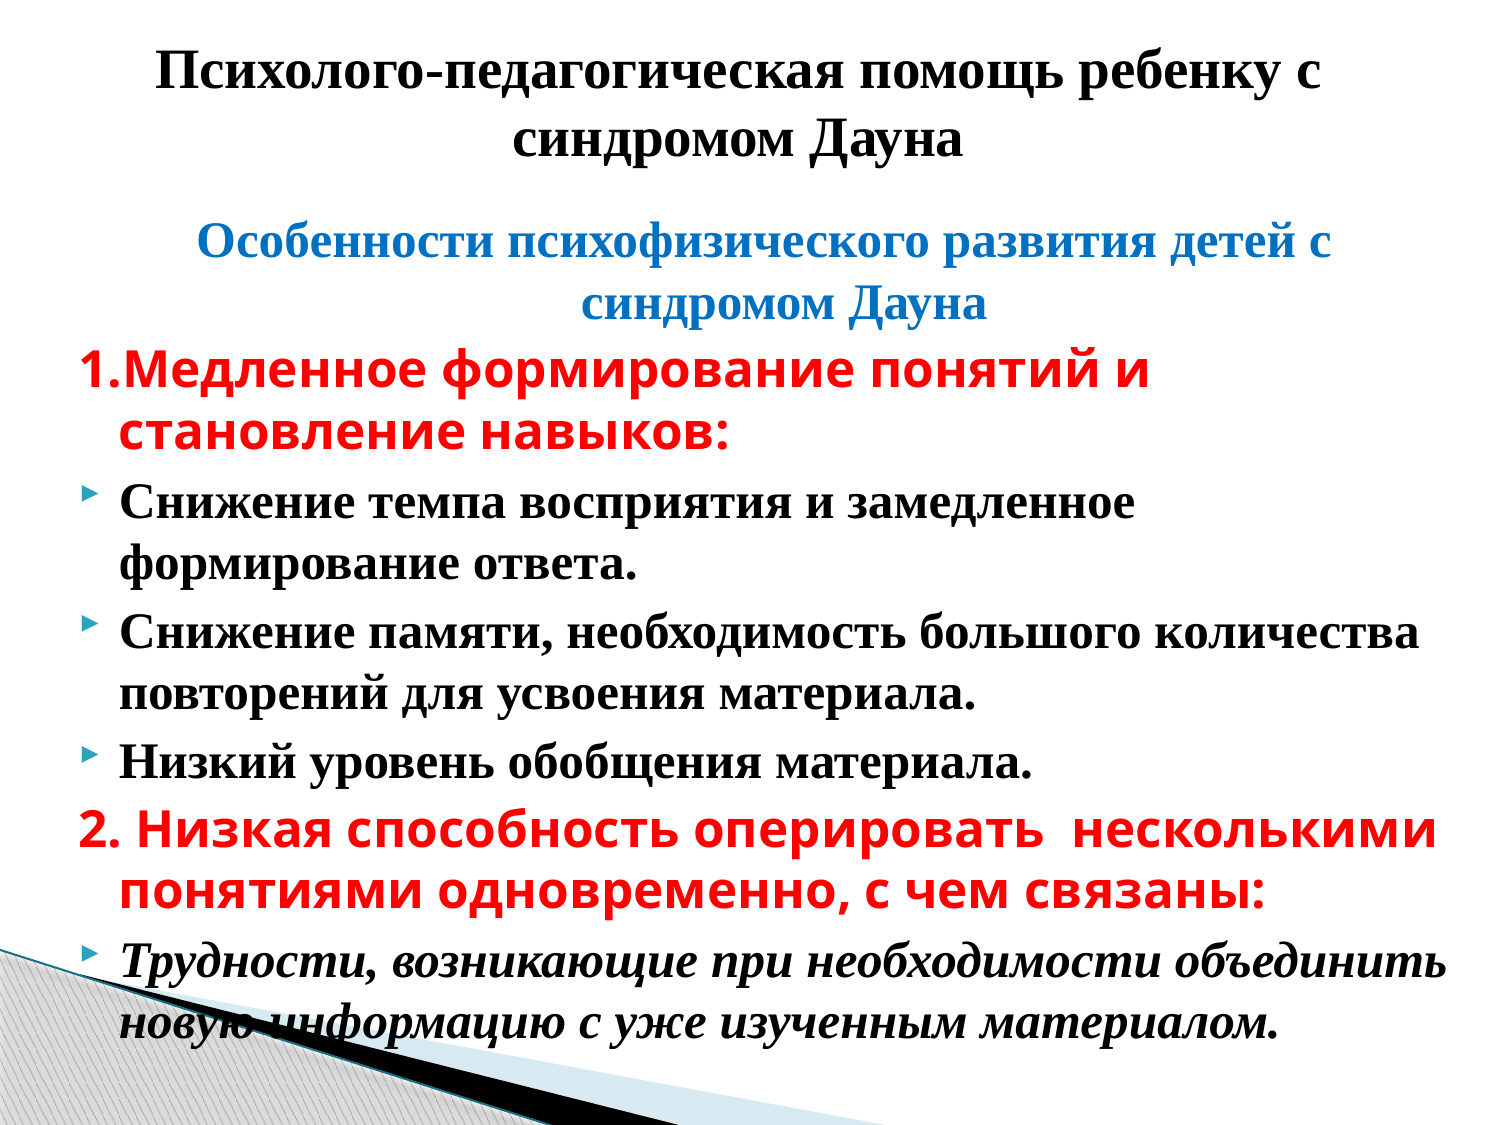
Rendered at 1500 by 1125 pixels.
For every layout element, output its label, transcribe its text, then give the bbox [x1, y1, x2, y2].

title Психолого-педагогическая помощь ребенку с синдромом Дауна [23, 23, 1454, 176]
list Особенности психофизического развития детей с синдромом Дауна 1.Медленное формирование понятий и становление навыков: Снижение темпа восприятия и замедленное формирование ответа. Снижение памяти, необходимость большого количества повторений для усвоения материала. Низкий уровень обобщения материала. 2. Низкая способность оперировать несколькими понятиями одновременно, с чем связаны: Трудности, возникающие при необходимости объединить новую информацию с уже изученным материалом. [46, 199, 1465, 1079]
